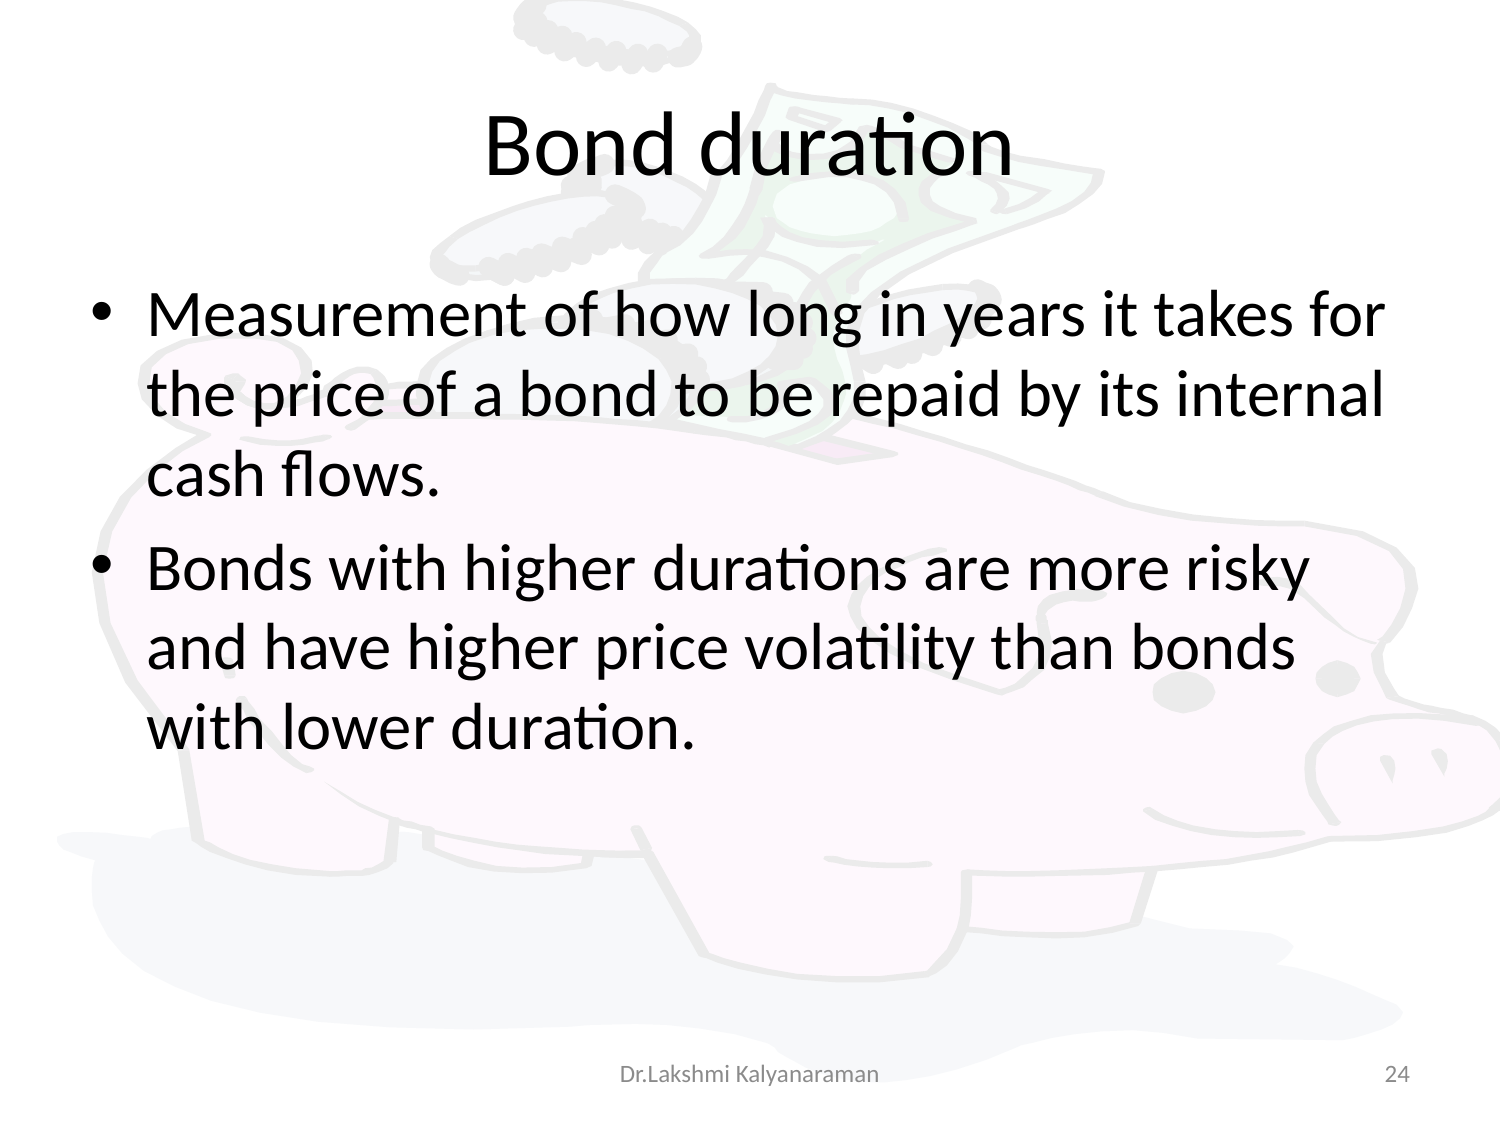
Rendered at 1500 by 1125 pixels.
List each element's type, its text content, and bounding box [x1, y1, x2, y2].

slide_number 24 [1074, 1042, 1425, 1103]
title Bond duration [75, 45, 1425, 233]
footer Dr.Lakshmi Kalyanaraman [512, 1042, 988, 1103]
list Measurement of how long in years it takes for the price of a bond to be repaid by its internal cash flows. Bonds with higher durations are more risky and have higher price volatility than bonds with lower duration. [75, 262, 1425, 1005]
